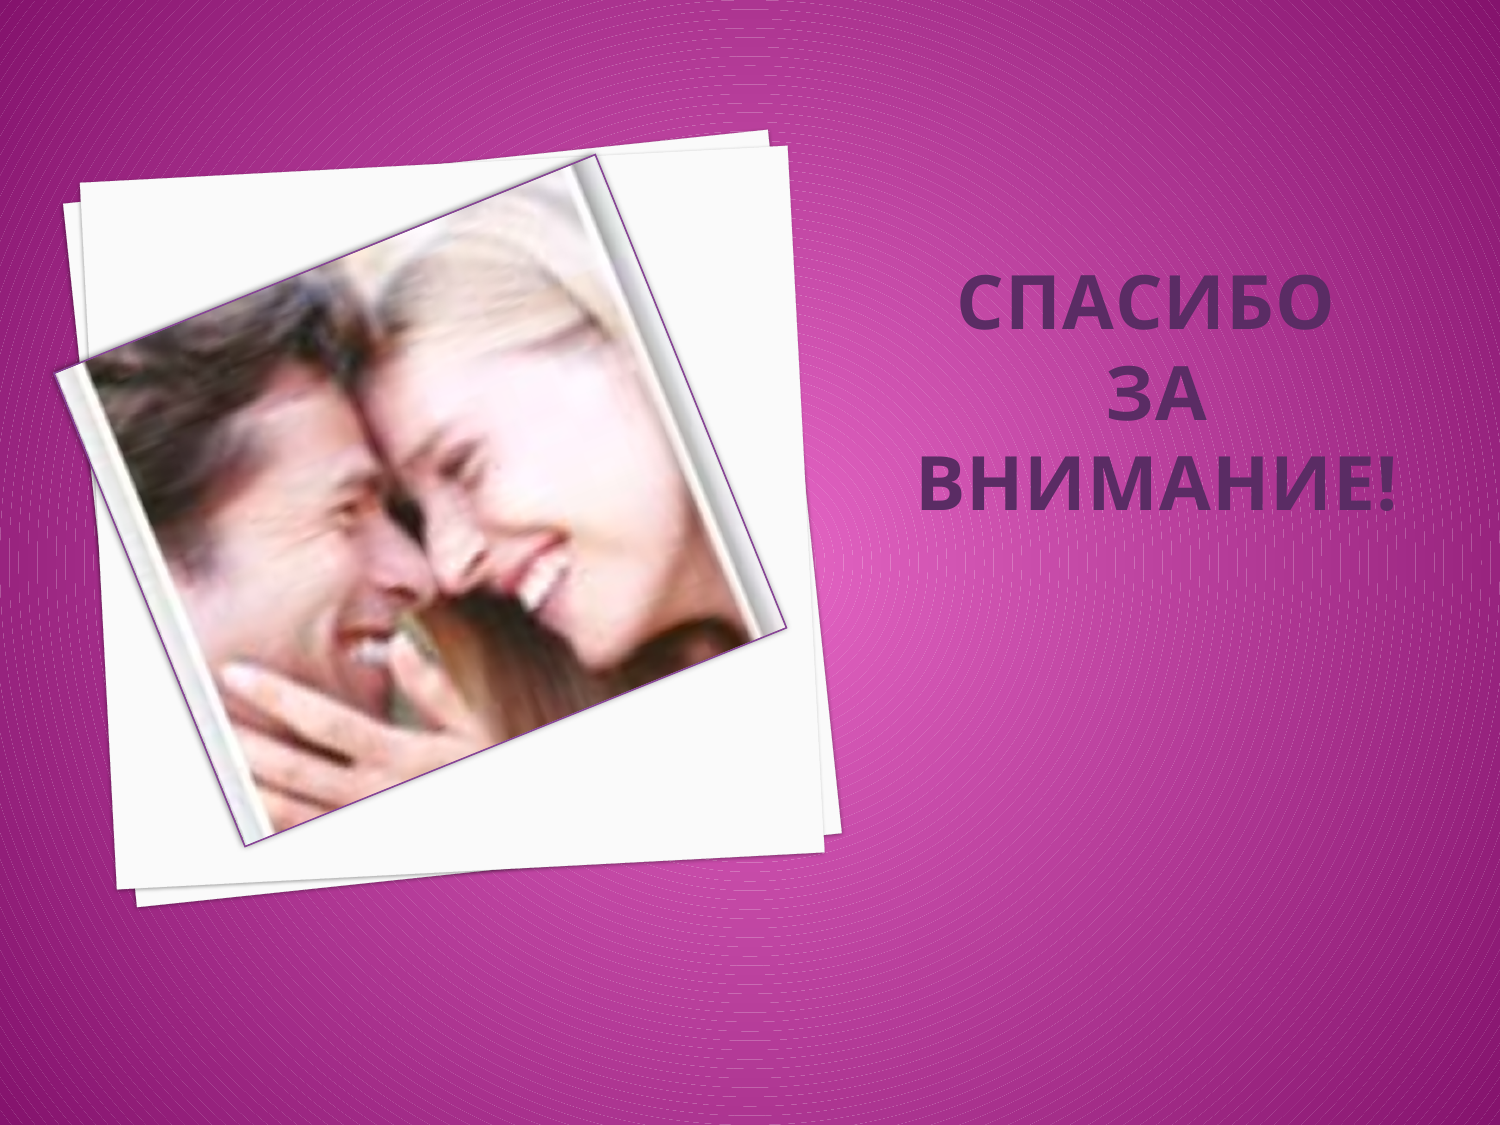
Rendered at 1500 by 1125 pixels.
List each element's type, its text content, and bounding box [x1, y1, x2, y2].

picture [128, 245, 712, 756]
picture [716, 462, 784, 655]
title СПАСИБО ЗА ВНИМАНИЕ! [867, 117, 1447, 525]
picture [379, 157, 628, 244]
picture [215, 762, 449, 844]
picture [57, 347, 123, 534]
